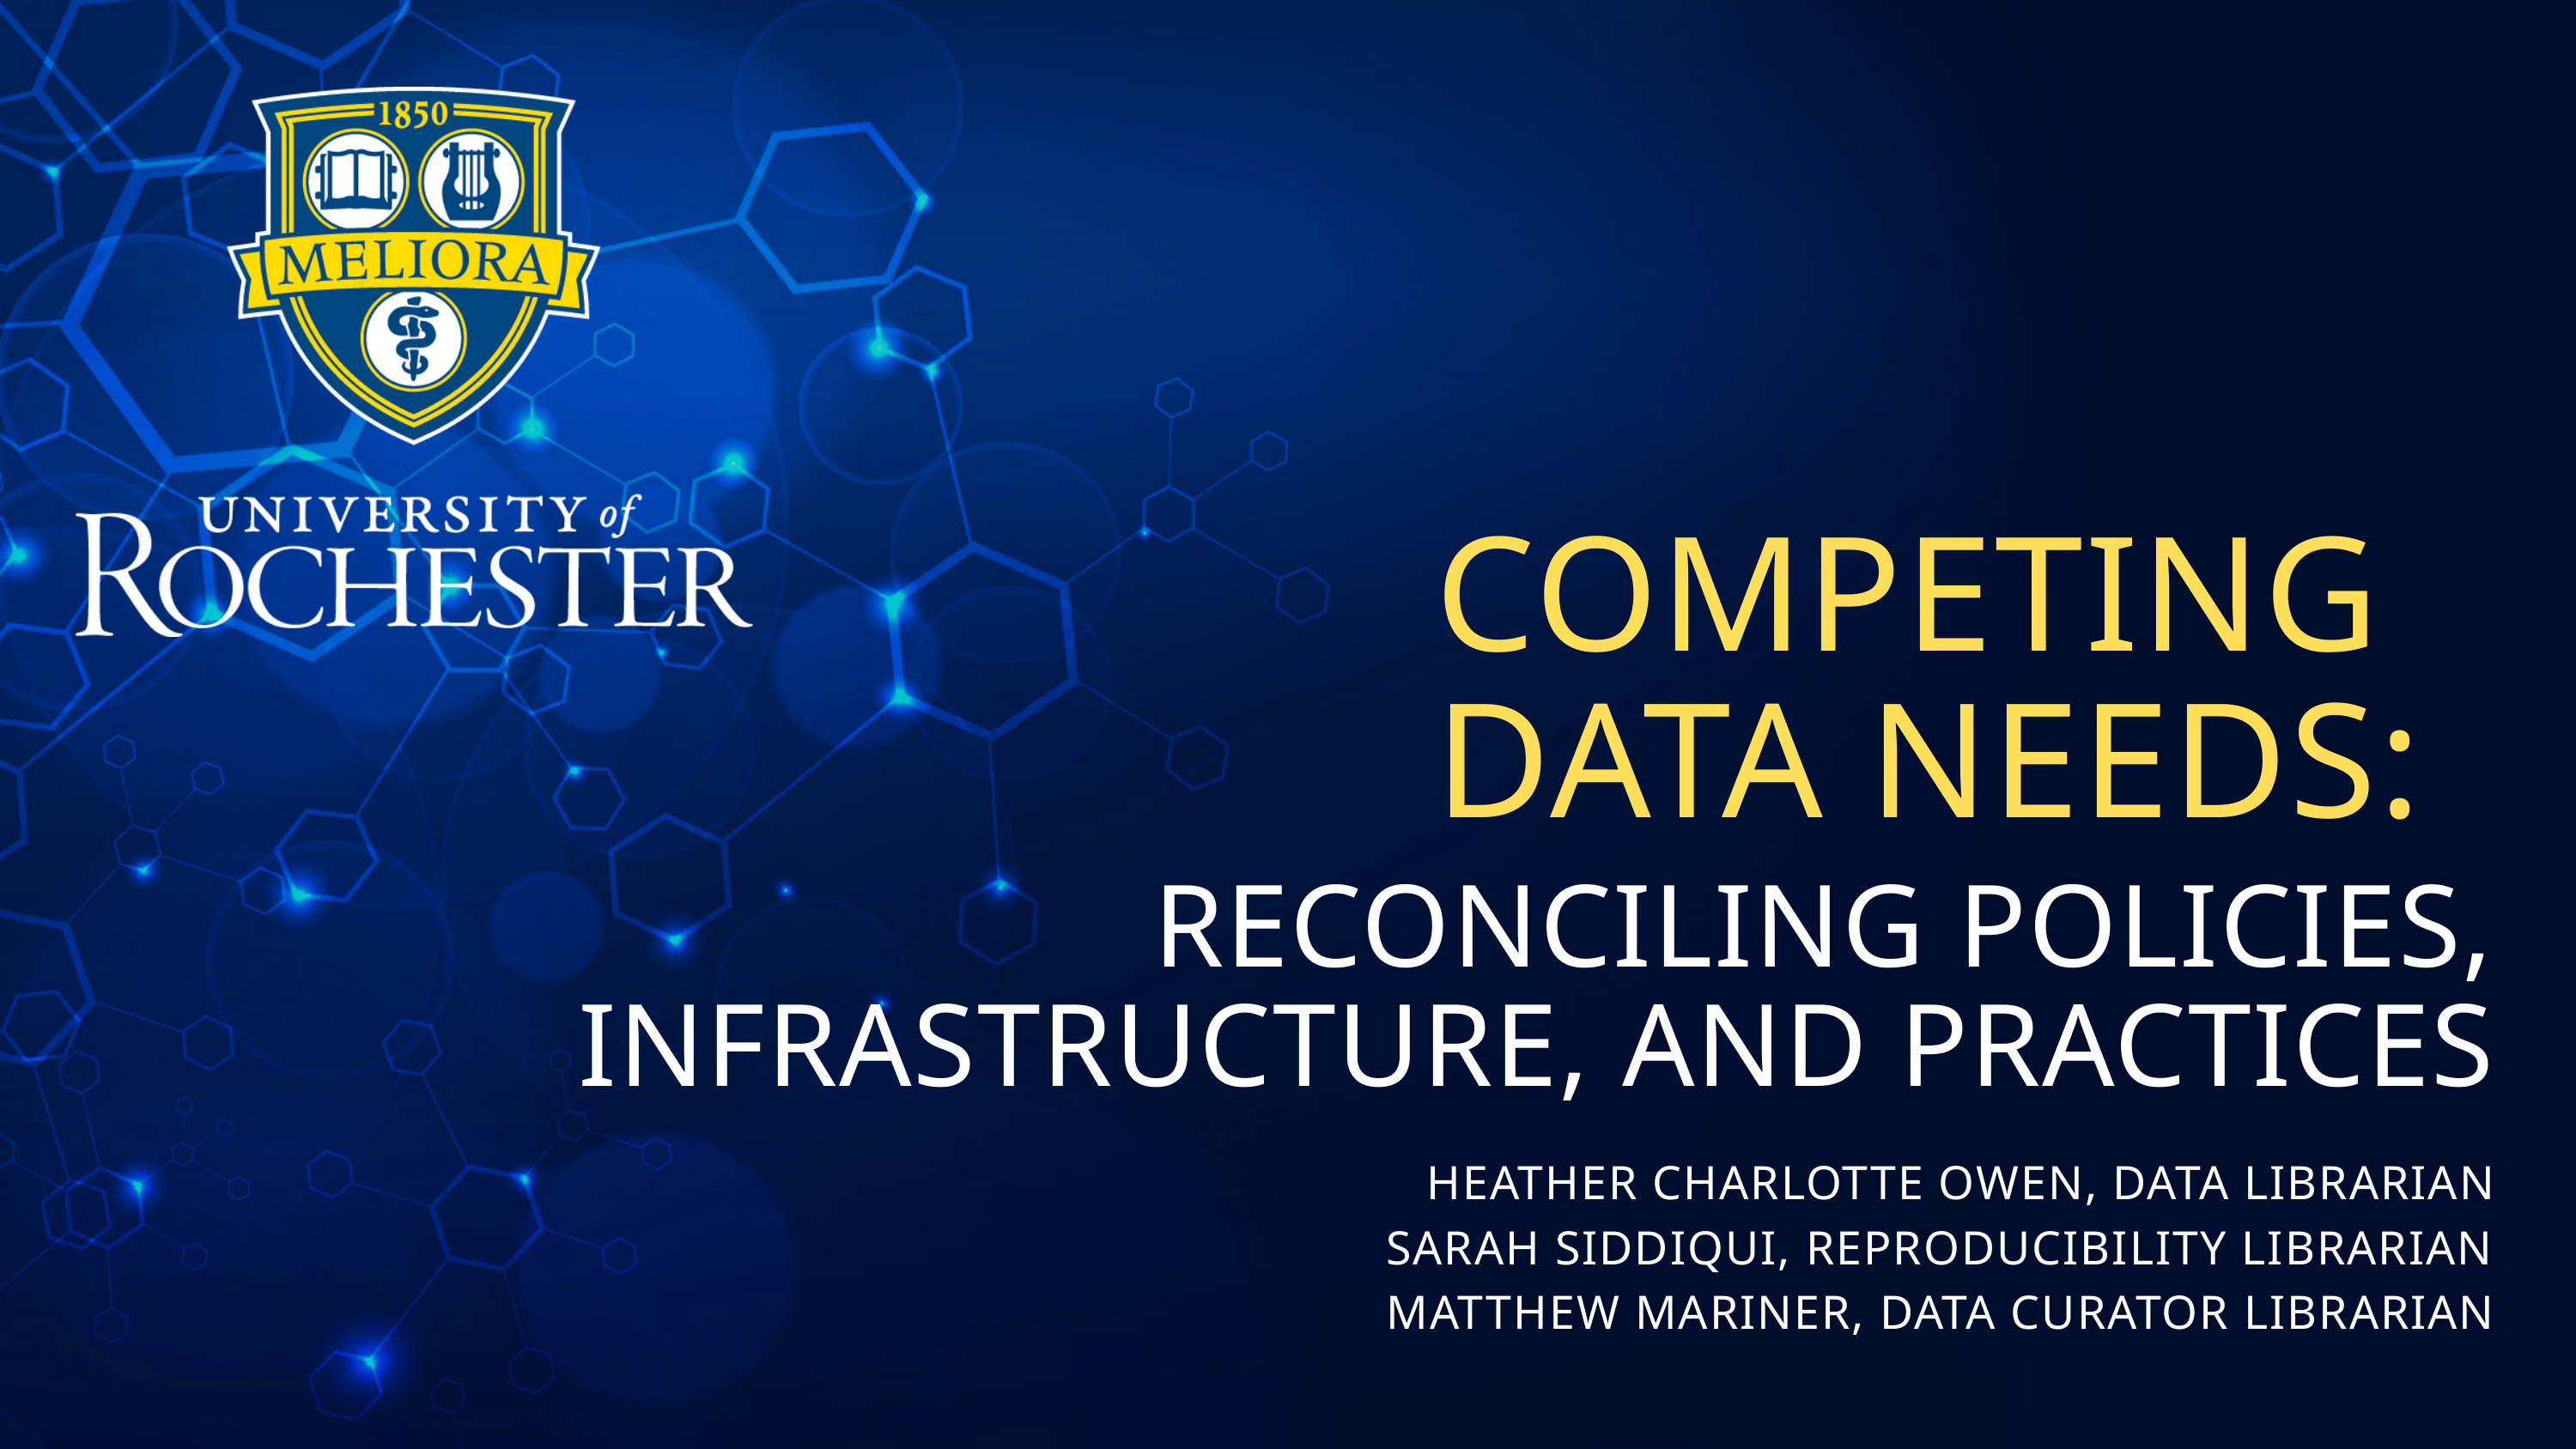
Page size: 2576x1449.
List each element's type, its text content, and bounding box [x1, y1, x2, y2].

text_box RECONCILING POLICIES, INFRASTRUCTURE, AND PRACTICES [285, 870, 2496, 1442]
title COMPETING DATA NEEDS: [1435, 516, 2576, 850]
text_box [76, 87, 753, 637]
text_box [0, 0, 2576, 1449]
